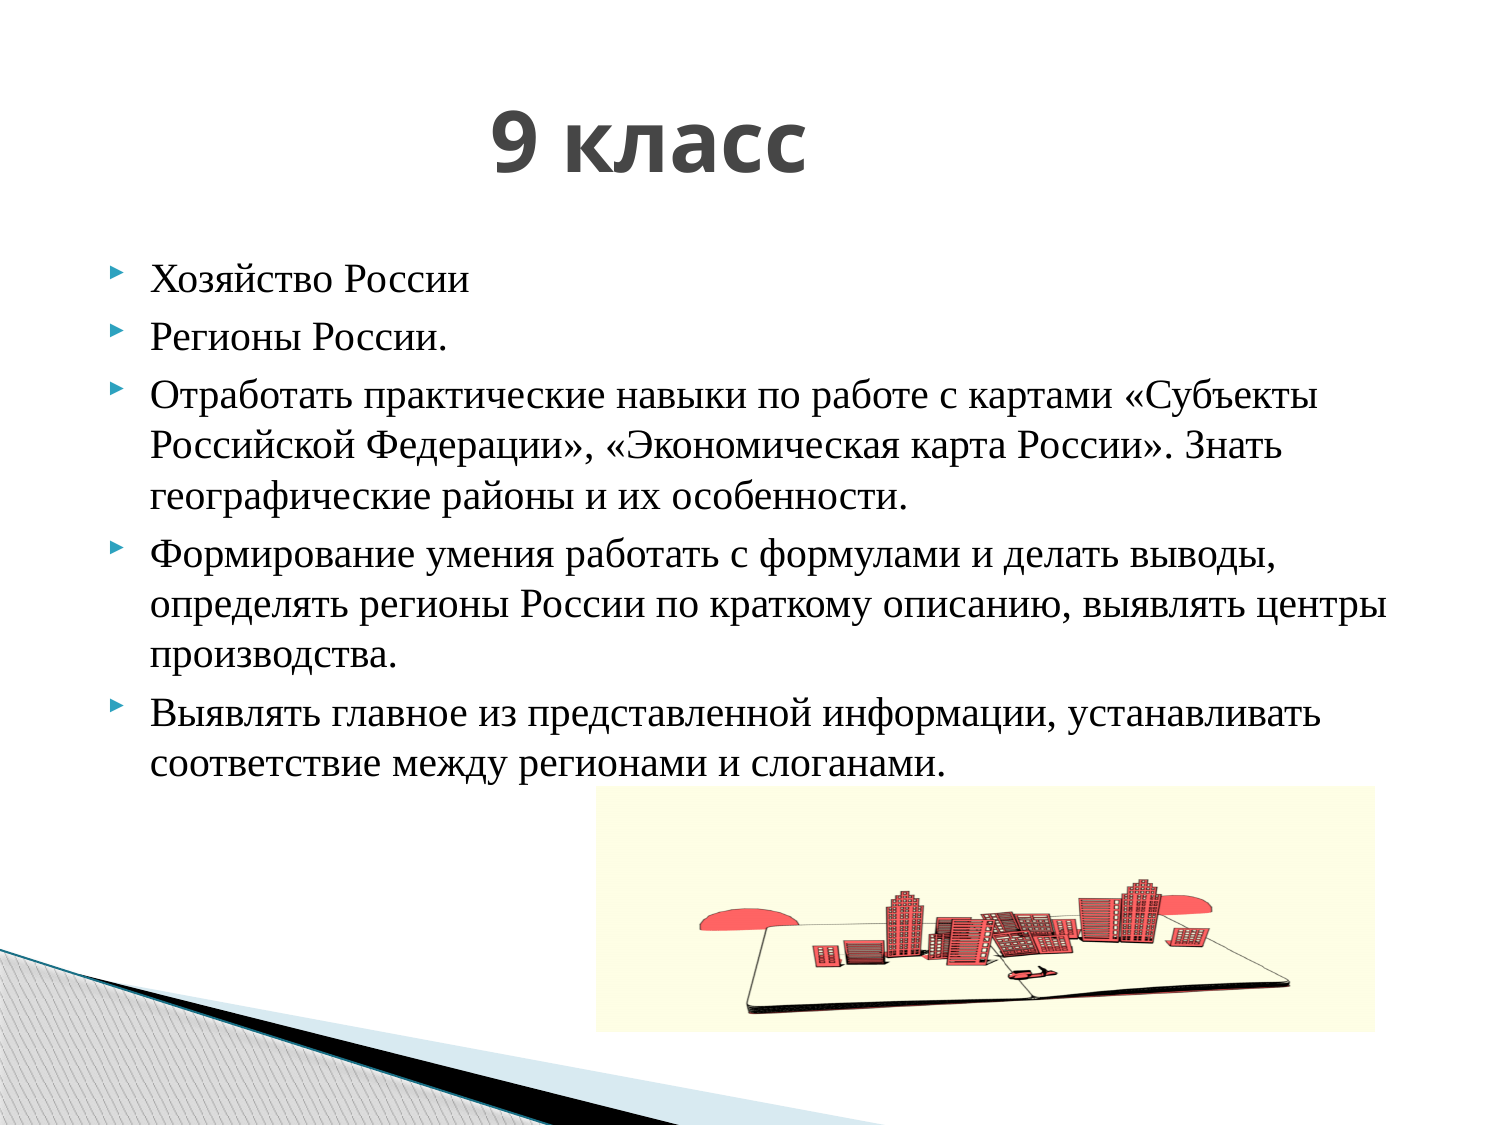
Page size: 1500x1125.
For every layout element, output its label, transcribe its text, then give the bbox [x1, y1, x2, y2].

picture [596, 786, 1376, 1032]
title 9 класс [75, 45, 1425, 233]
list Хозяйство России Регионы России. Отработать практические навыки по работе с картами «Субъекты Российской Федерации», «Экономическая карта России». Знать географические районы и их особенности. Формирование умения работать с формулами и делать выводы, определять регионы России по краткому описанию, выявлять центры производства. Выявлять главное из представленной информации, устанавливать соответствие между регионами и слоганами. [75, 243, 1425, 986]
